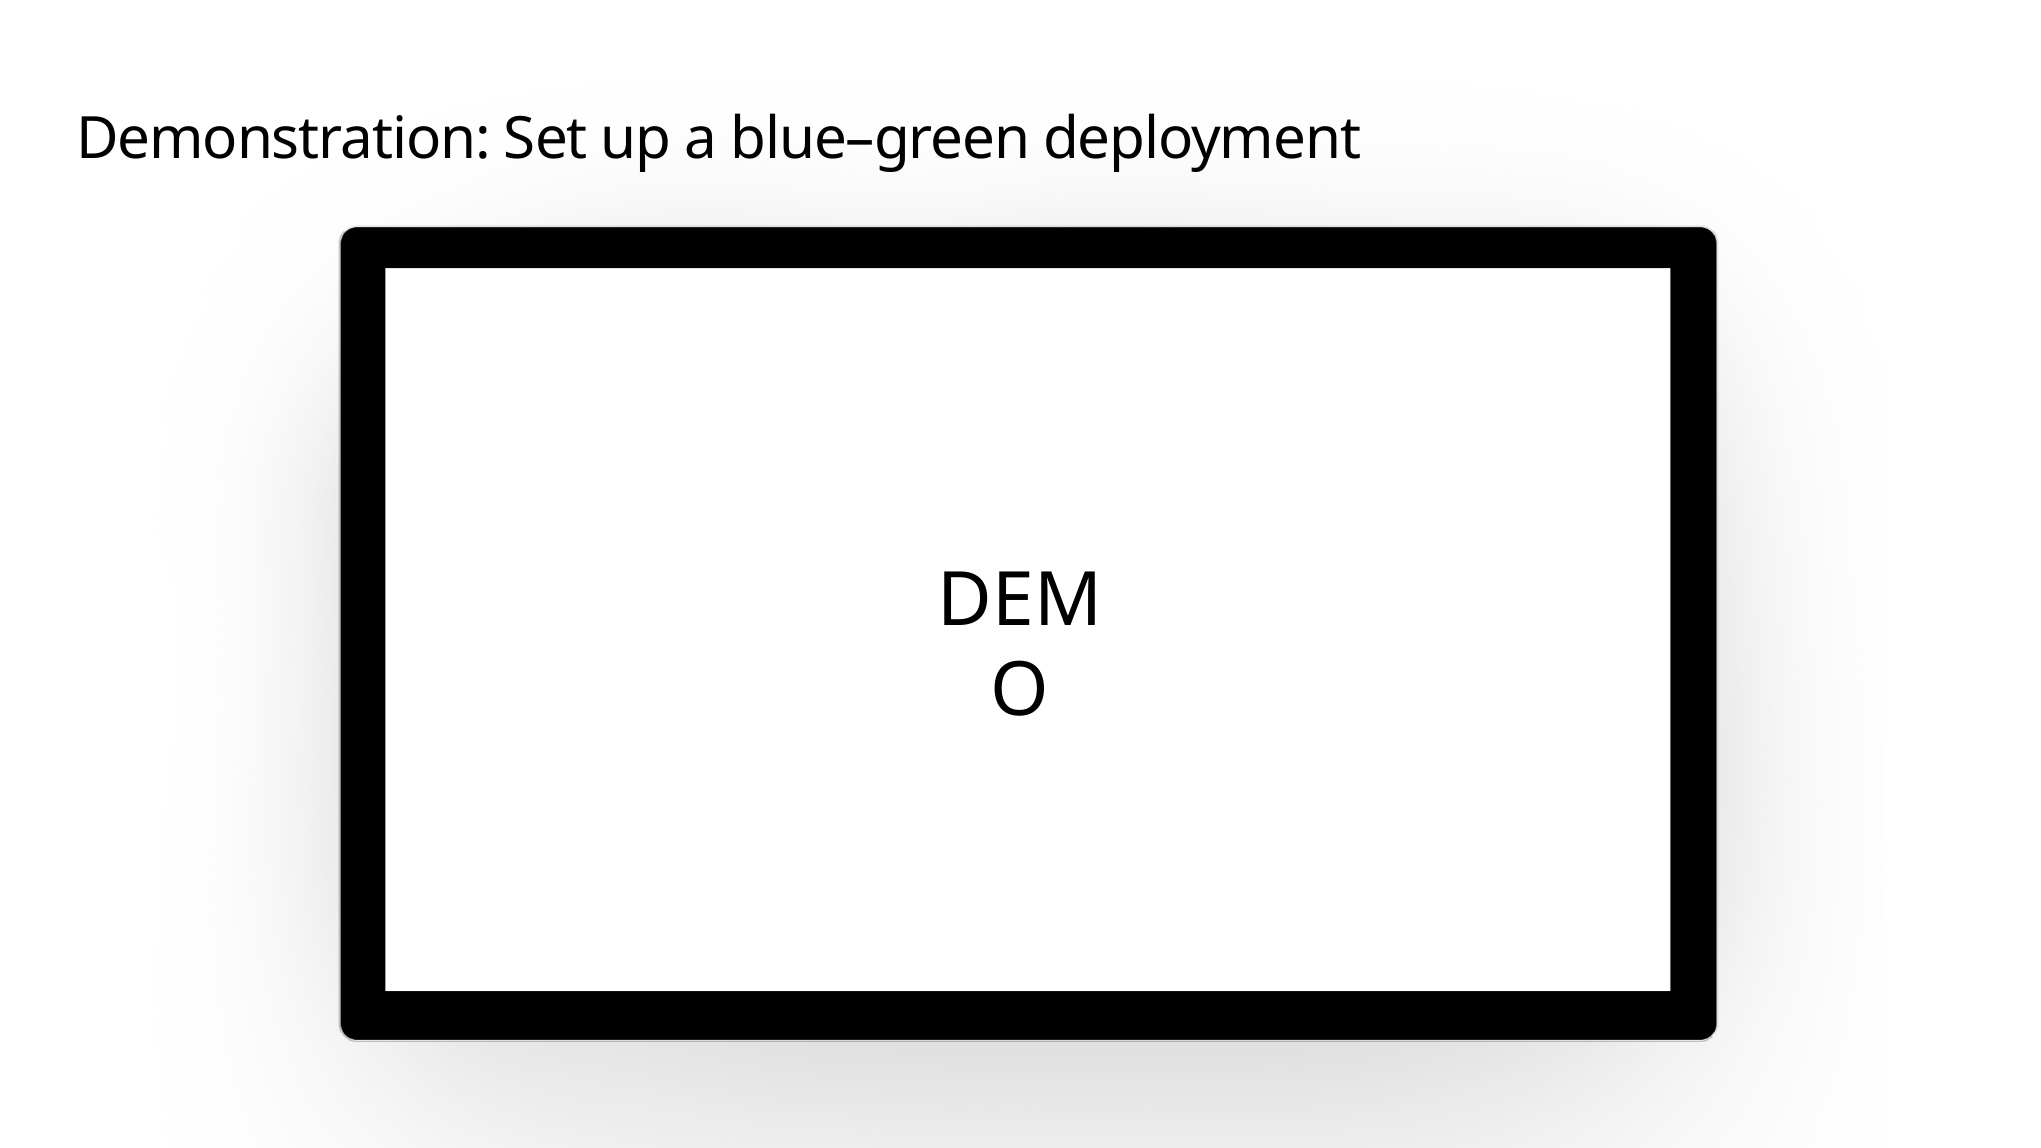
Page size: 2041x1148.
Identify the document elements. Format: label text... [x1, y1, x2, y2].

picture [64, 81, 1884, 1148]
title Demonstration: Set up a blue–green deployment [76, 103, 1969, 172]
text_box DEMO [894, 543, 1146, 739]
